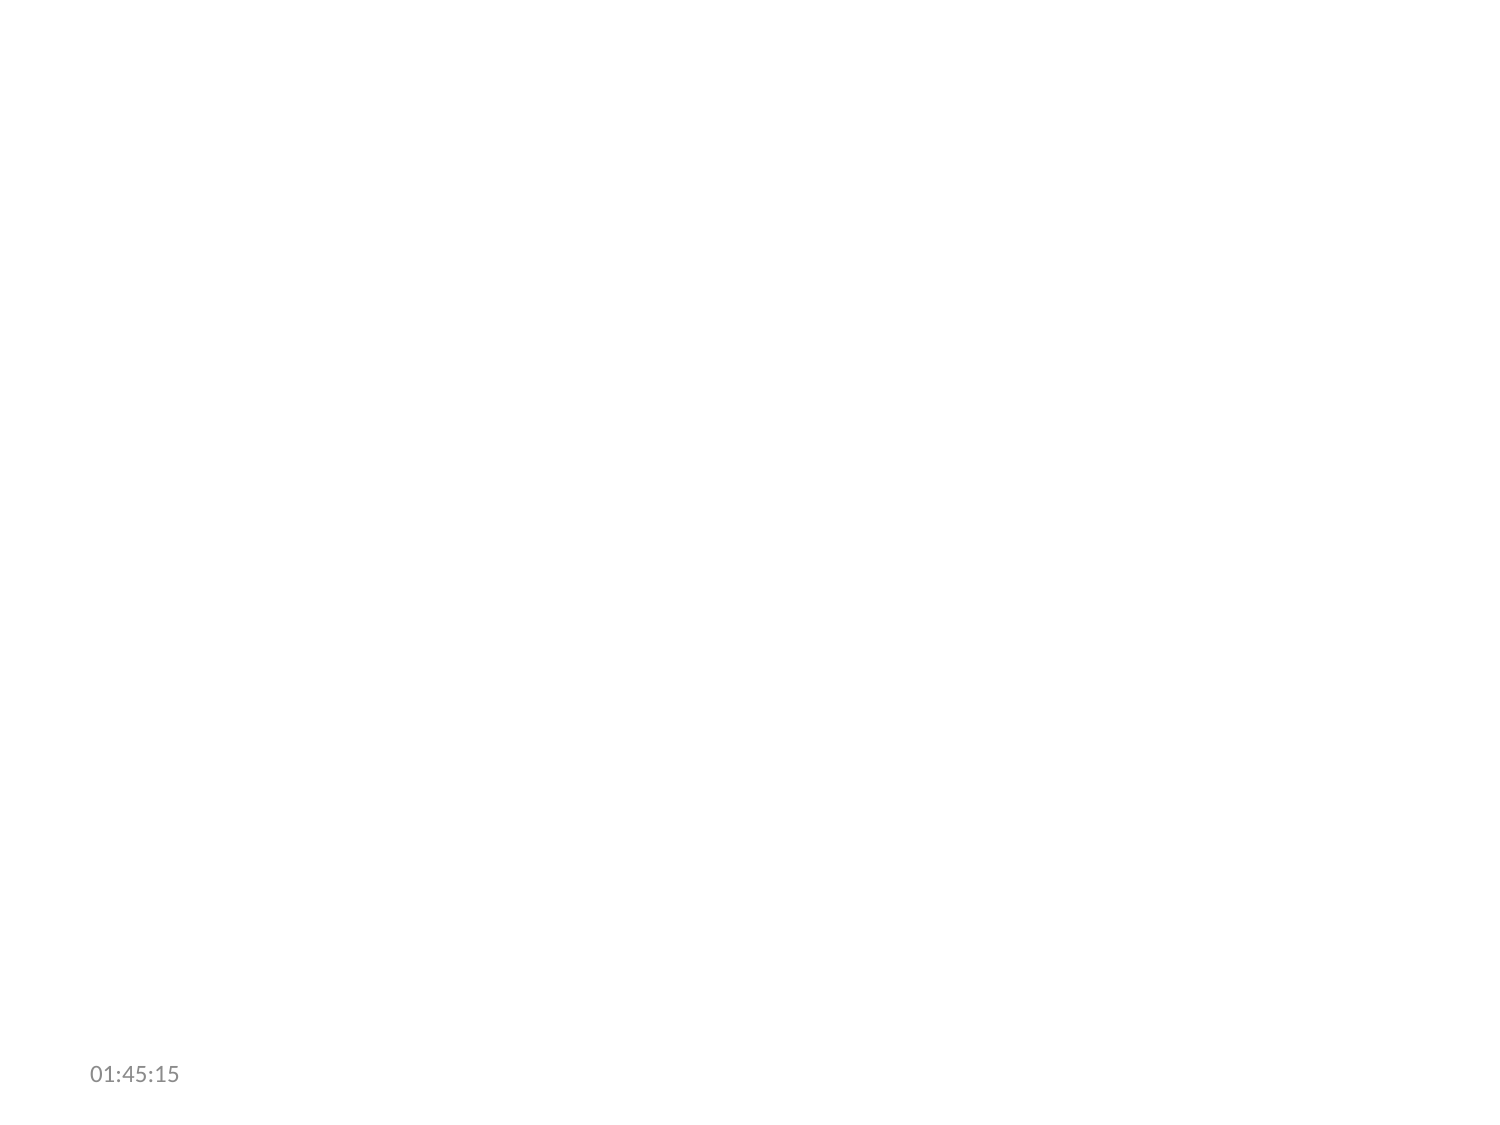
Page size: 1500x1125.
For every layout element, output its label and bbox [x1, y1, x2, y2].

slide_number [75, 1042, 425, 1103]
